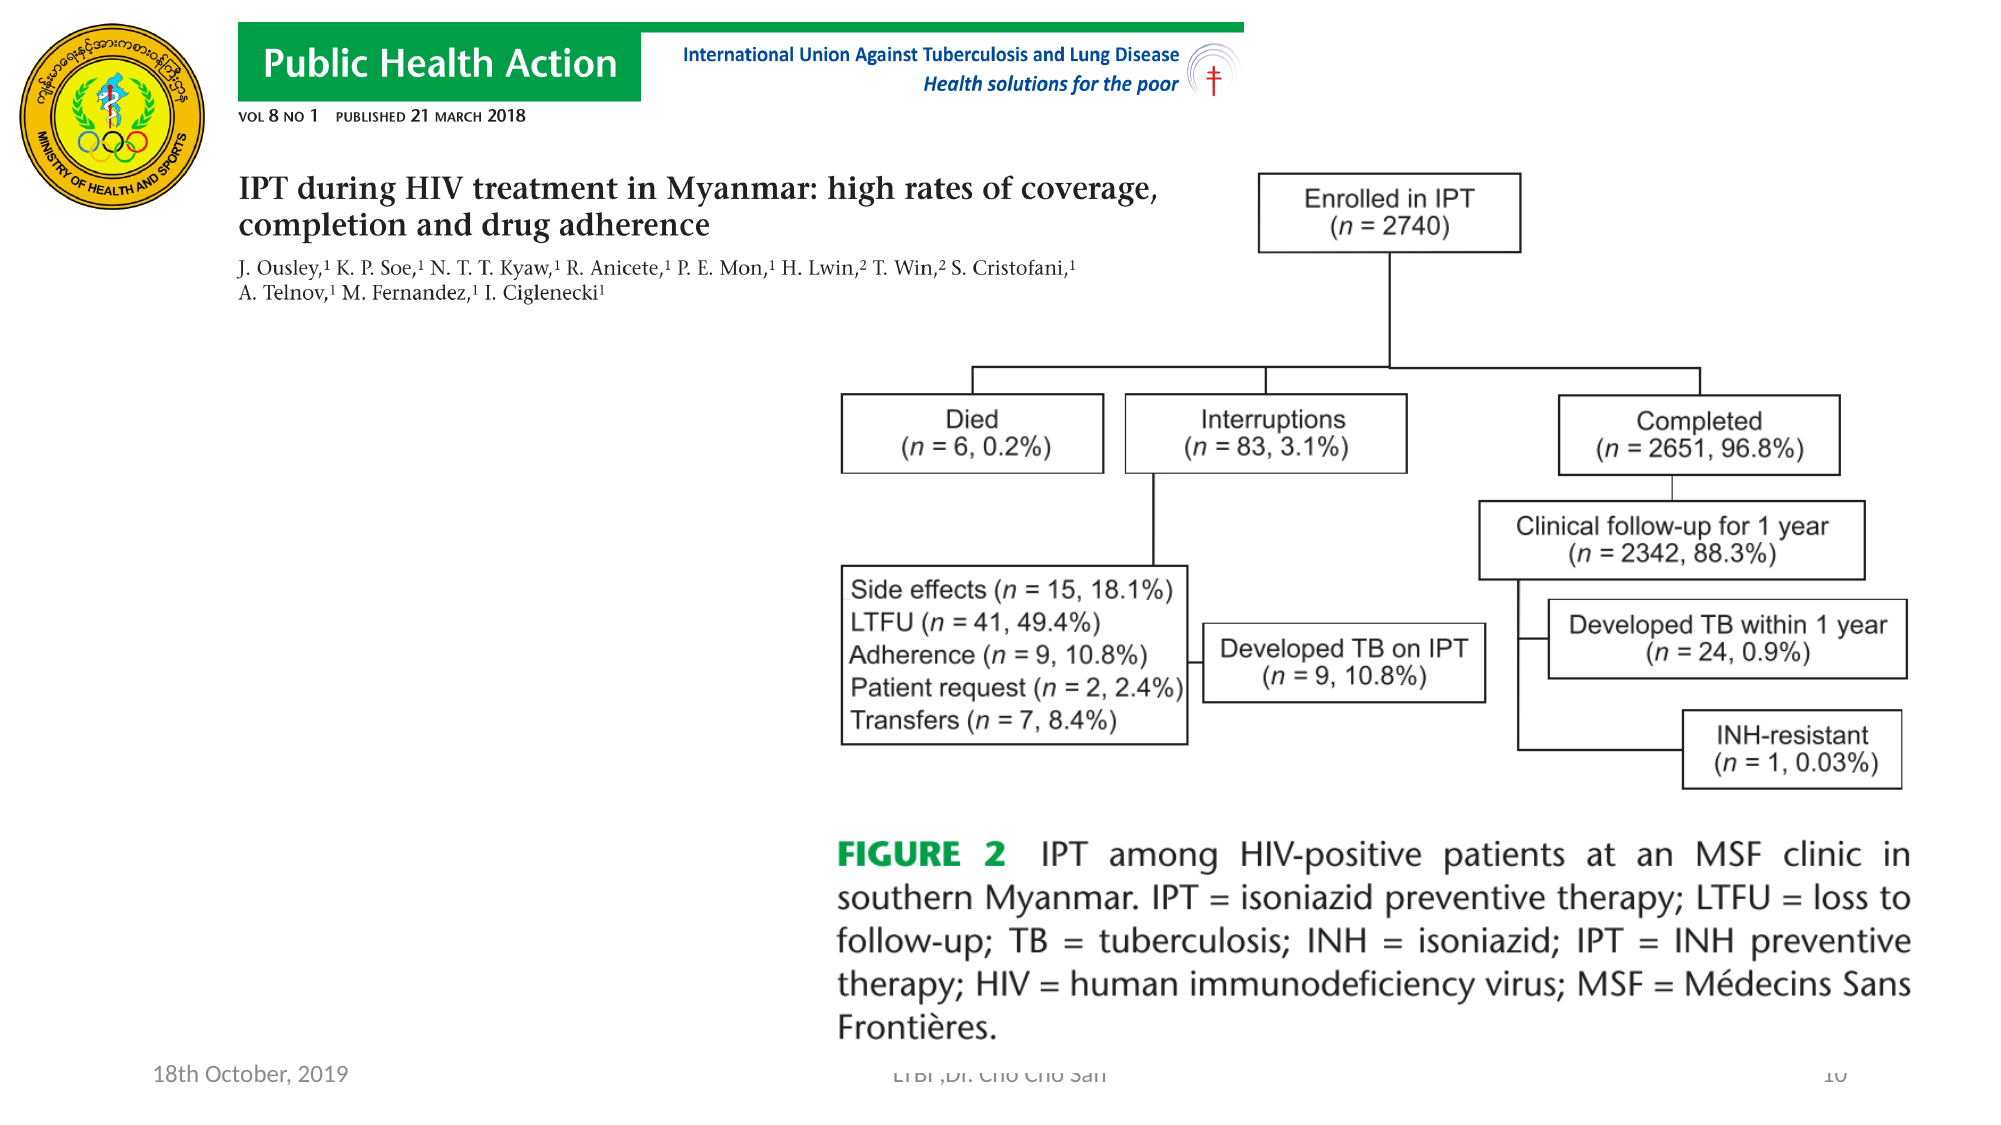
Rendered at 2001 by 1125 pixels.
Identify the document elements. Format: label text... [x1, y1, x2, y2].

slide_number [137, 1042, 588, 1103]
picture [19, 23, 205, 210]
slide_number 10 [1412, 1073, 1863, 1103]
footer LTBI ,Dr. Cho Cho San [662, 1042, 1338, 1103]
picture [218, 19, 1952, 1073]
